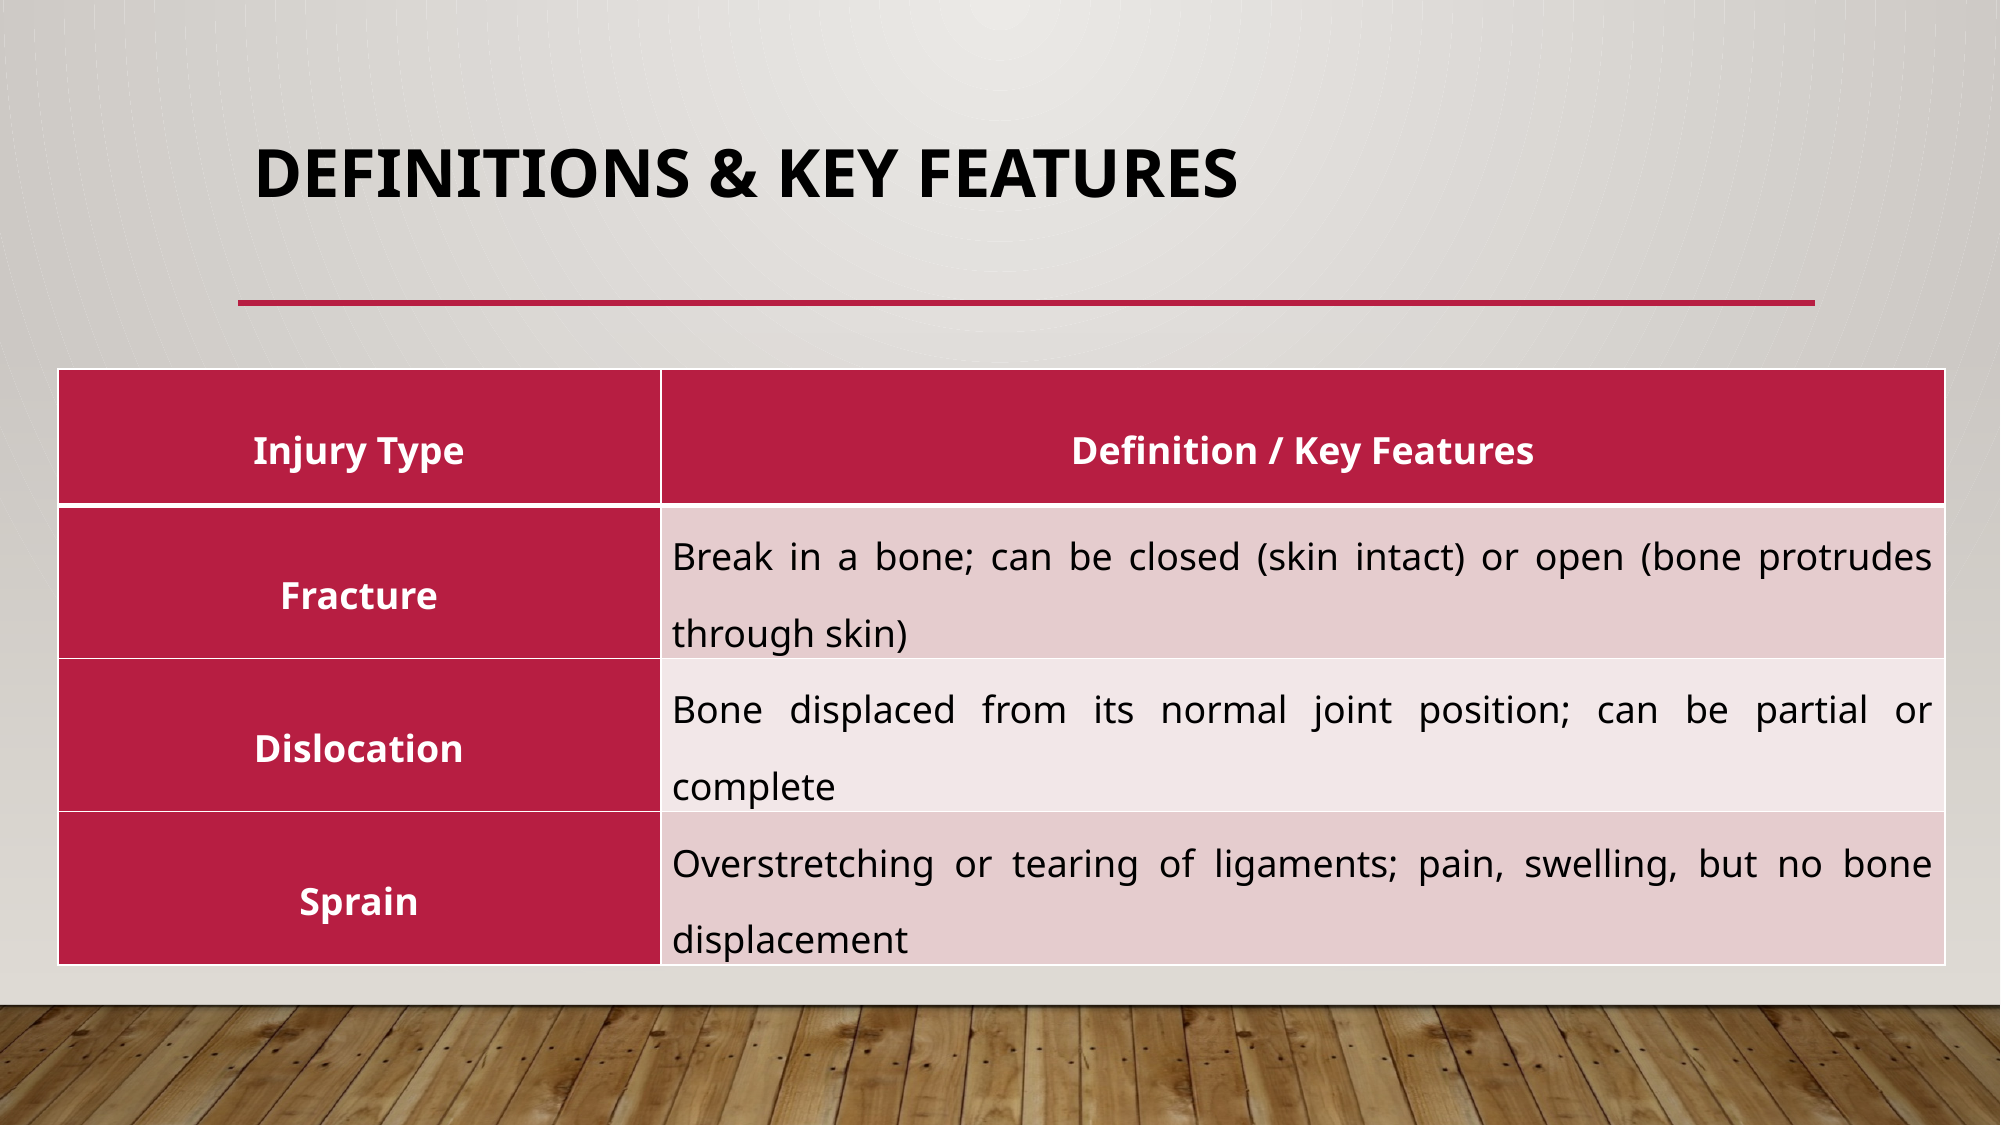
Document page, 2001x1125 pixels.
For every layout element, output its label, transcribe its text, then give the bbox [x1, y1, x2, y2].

picture [0, 1005, 2000, 1125]
table_cell Overstretching or tearing of ligaments; pain, swelling, but no bone displacement [662, 812, 1944, 964]
table_header Definition / Key Features [662, 370, 1944, 503]
table_cell Fracture [59, 508, 660, 658]
title Definitions & Key Features [238, 131, 1814, 305]
table_cell Bone displaced from its normal joint position; can be partial or complete [662, 659, 1944, 811]
table_cell Sprain [59, 812, 660, 964]
table_cell Dislocation [59, 659, 660, 811]
table_header Injury Type [59, 370, 660, 503]
table_cell Break in a bone; can be closed (skin intact) or open (bone protrudes through skin) [662, 508, 1944, 658]
